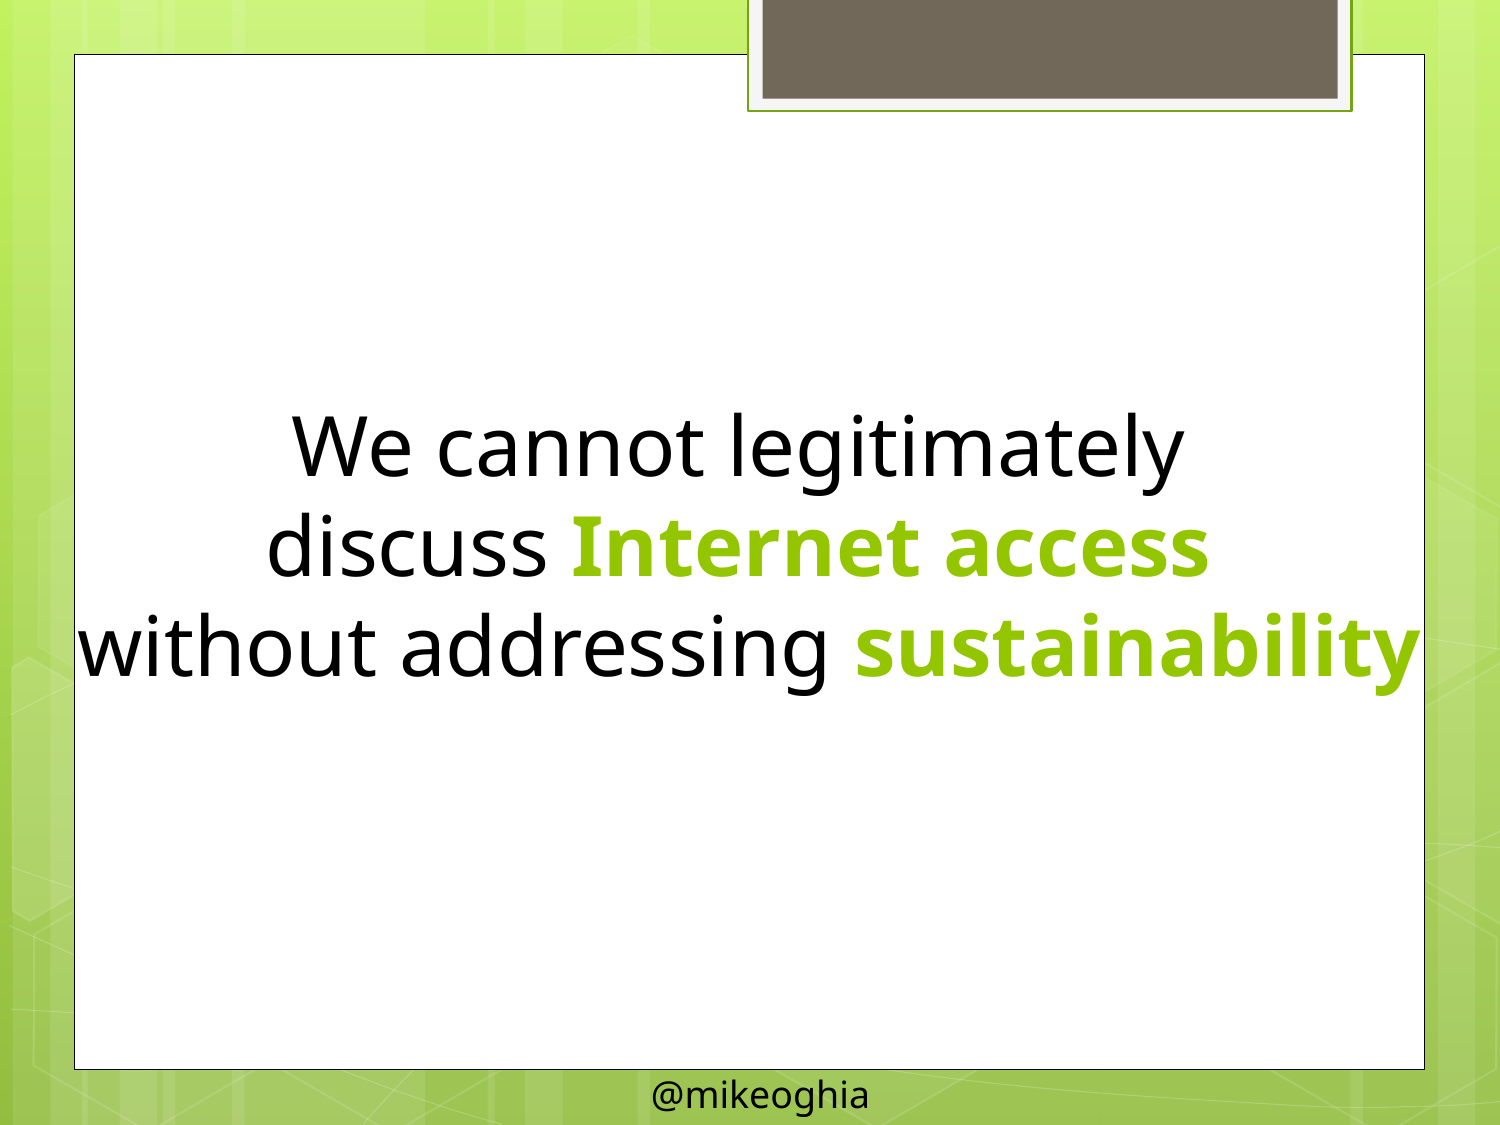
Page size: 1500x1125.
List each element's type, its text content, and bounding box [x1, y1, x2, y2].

text_box We cannot legitimately discuss Internet access without addressing sustainability [62, 386, 1437, 801]
text_box @mikeoghia [636, 1063, 886, 1123]
